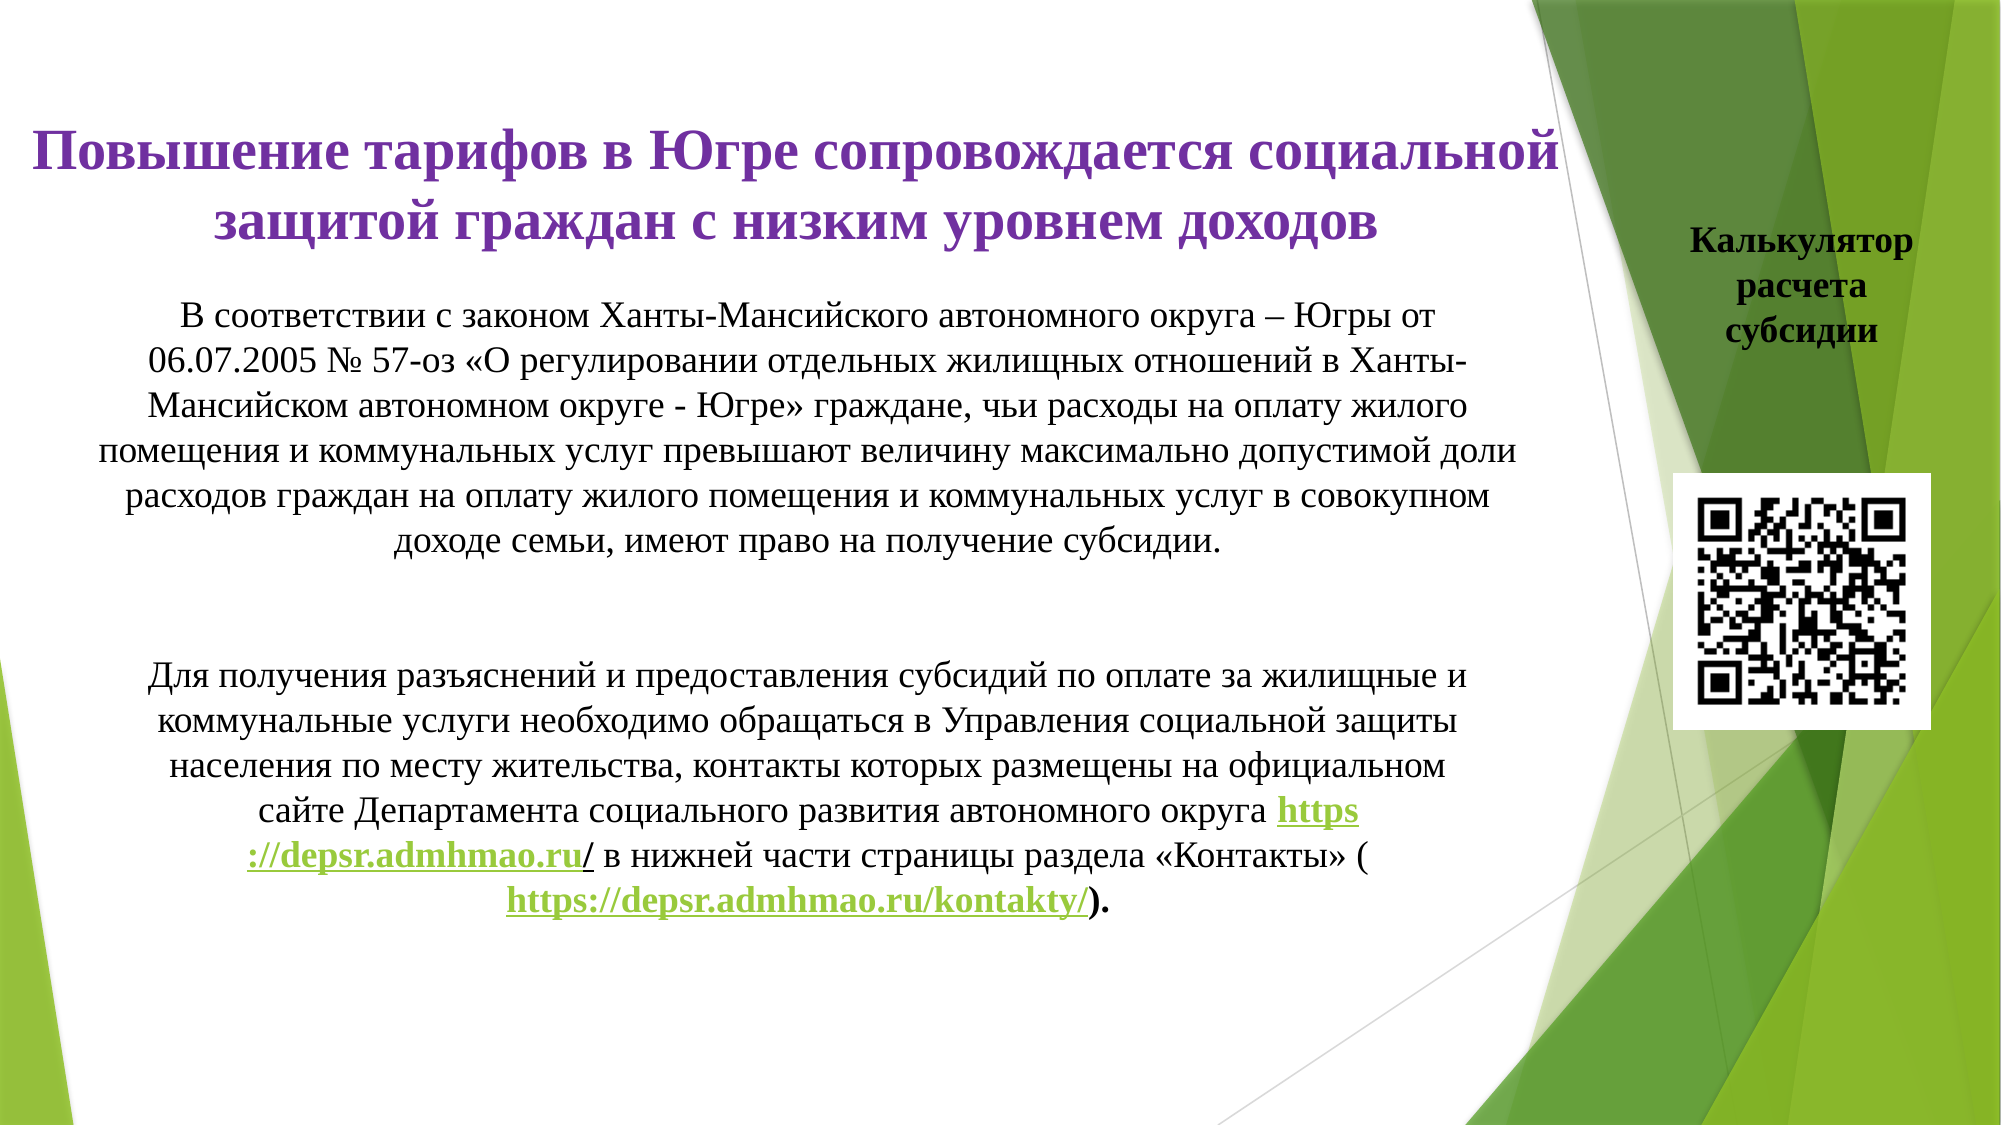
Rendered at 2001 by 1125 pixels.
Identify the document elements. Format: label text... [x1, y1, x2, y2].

text_box В соответствии с законом Ханты-Мансийского автономного округа – Югры от 06.07.2005 № 57-оз «О регулировании отдельных жилищных отношений в Ханты-Мансийском автономном округе - Югре» граждане, чьи расходы на оплату жилого помещения и коммунальных услуг превышают величину максимально допустимой доли расходов граждан на оплату жилого помещения и коммунальных услуг в совокупном доходе семьи, имеют право на получение субсидии. Для получения разъяснений и предоставления субсидий по оплате за жилищные и коммунальные услуги необходимо обращаться в Управления социальной защиты населения по месту жительства, контакты которых размещены на официальном сайте Департамента социального развития автономного округа https://depsr.admhmao.ru/ в нижней части страницы раздела «Контакты» (https://depsr.admhmao.ru/kontakty/). [82, 282, 1535, 928]
title Повышение тарифов в Югре сопровождается социальной защитой граждан с низким уровнем доходов [12, 103, 1581, 311]
text_box Калькулятор расчета субсидии [1645, 207, 1959, 357]
picture [1673, 472, 1931, 730]
